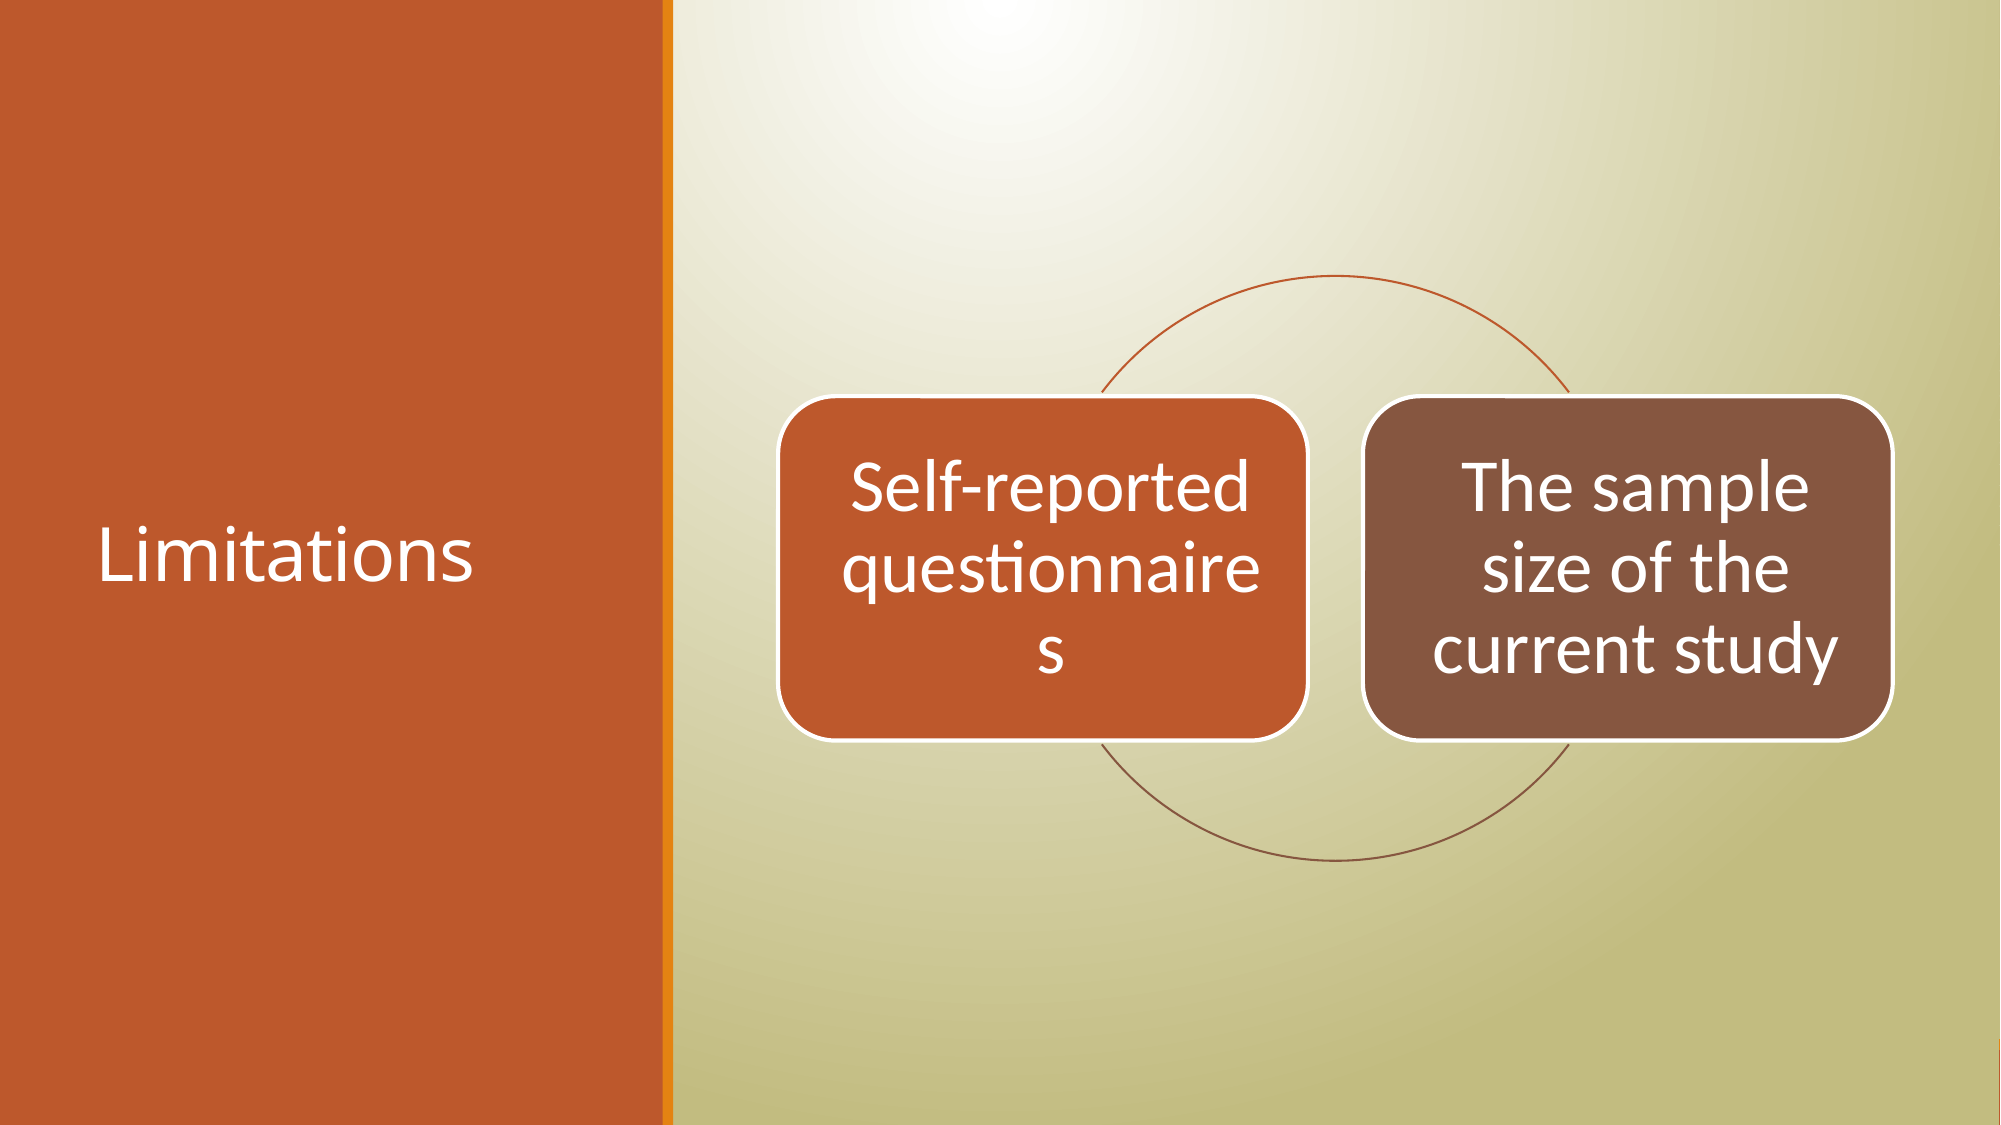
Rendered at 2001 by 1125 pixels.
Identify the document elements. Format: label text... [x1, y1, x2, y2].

title Limitations [80, 84, 587, 1032]
text_box [661, 0, 674, 1125]
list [777, 104, 1894, 1033]
text_box [674, 0, 2000, 1125]
text_box [0, 0, 661, 1125]
